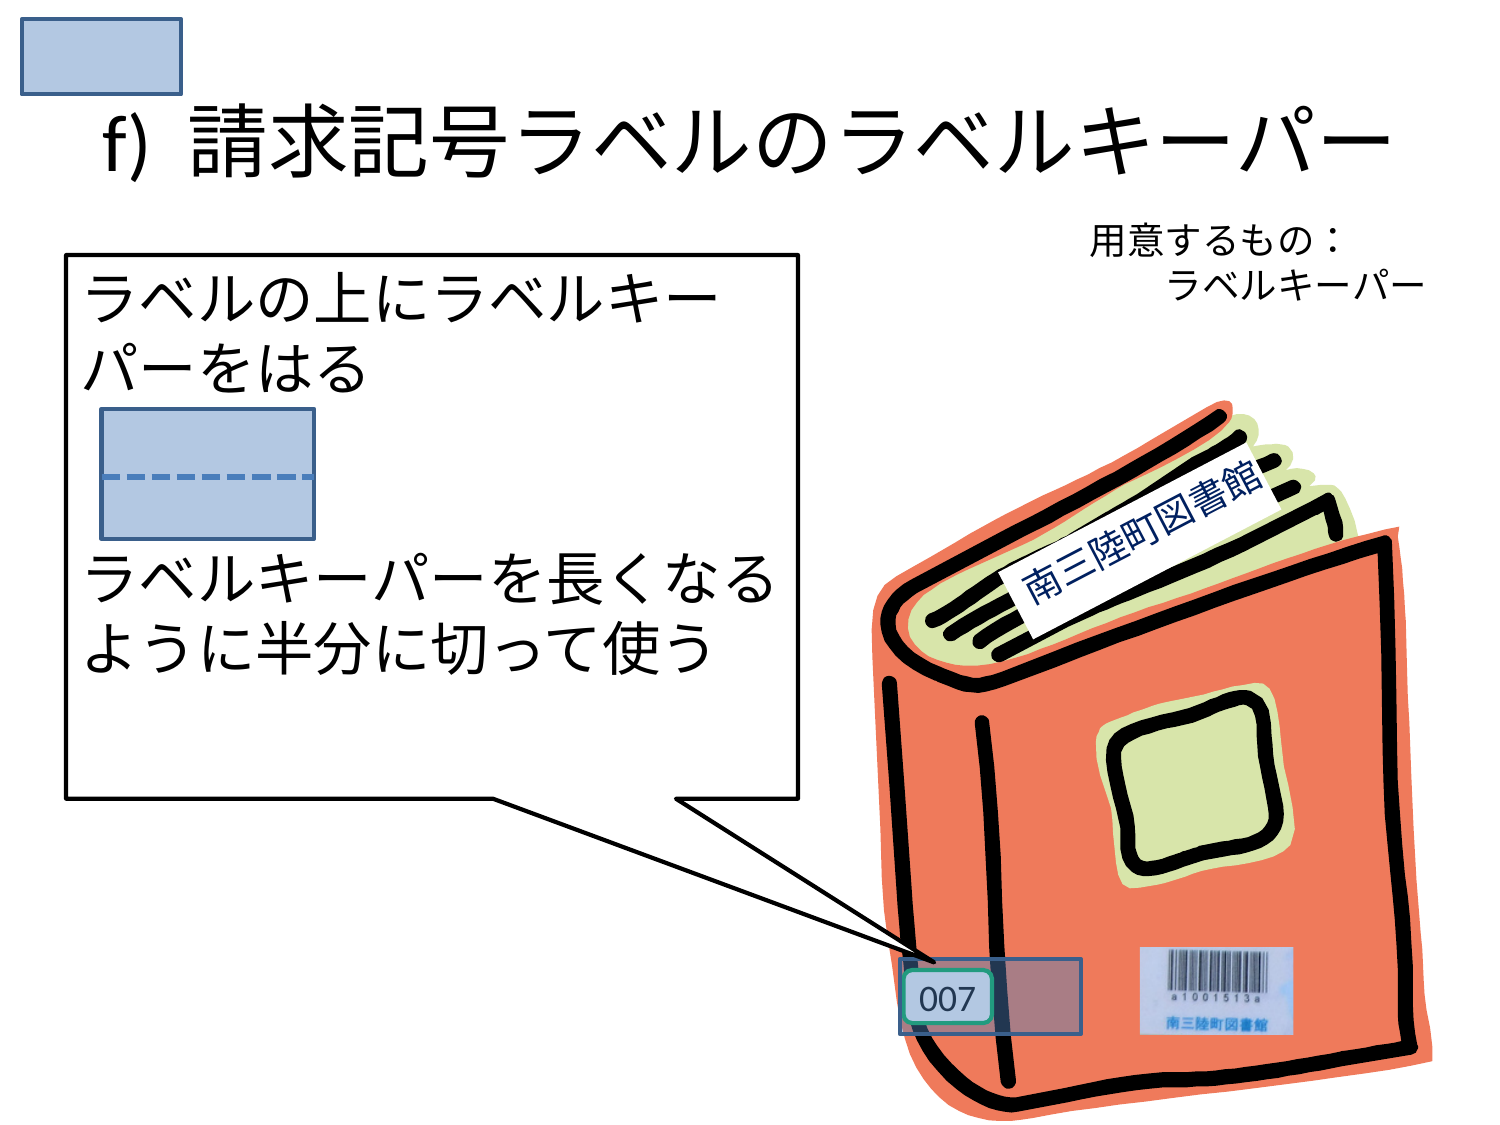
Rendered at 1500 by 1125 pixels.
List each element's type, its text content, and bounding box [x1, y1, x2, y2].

text_box [99, 407, 316, 541]
picture [867, 387, 1436, 1125]
title f) 請求記号ラベルのラベルキーパー [75, 45, 1425, 233]
text_box ラベルの上にラベルキーパーをはる ラベルキーパーを長くなるように半分に切って使う [63, 252, 862, 938]
text_box 用意するもの： ラベルキーパー [1075, 210, 1442, 315]
text_box [20, 17, 183, 96]
